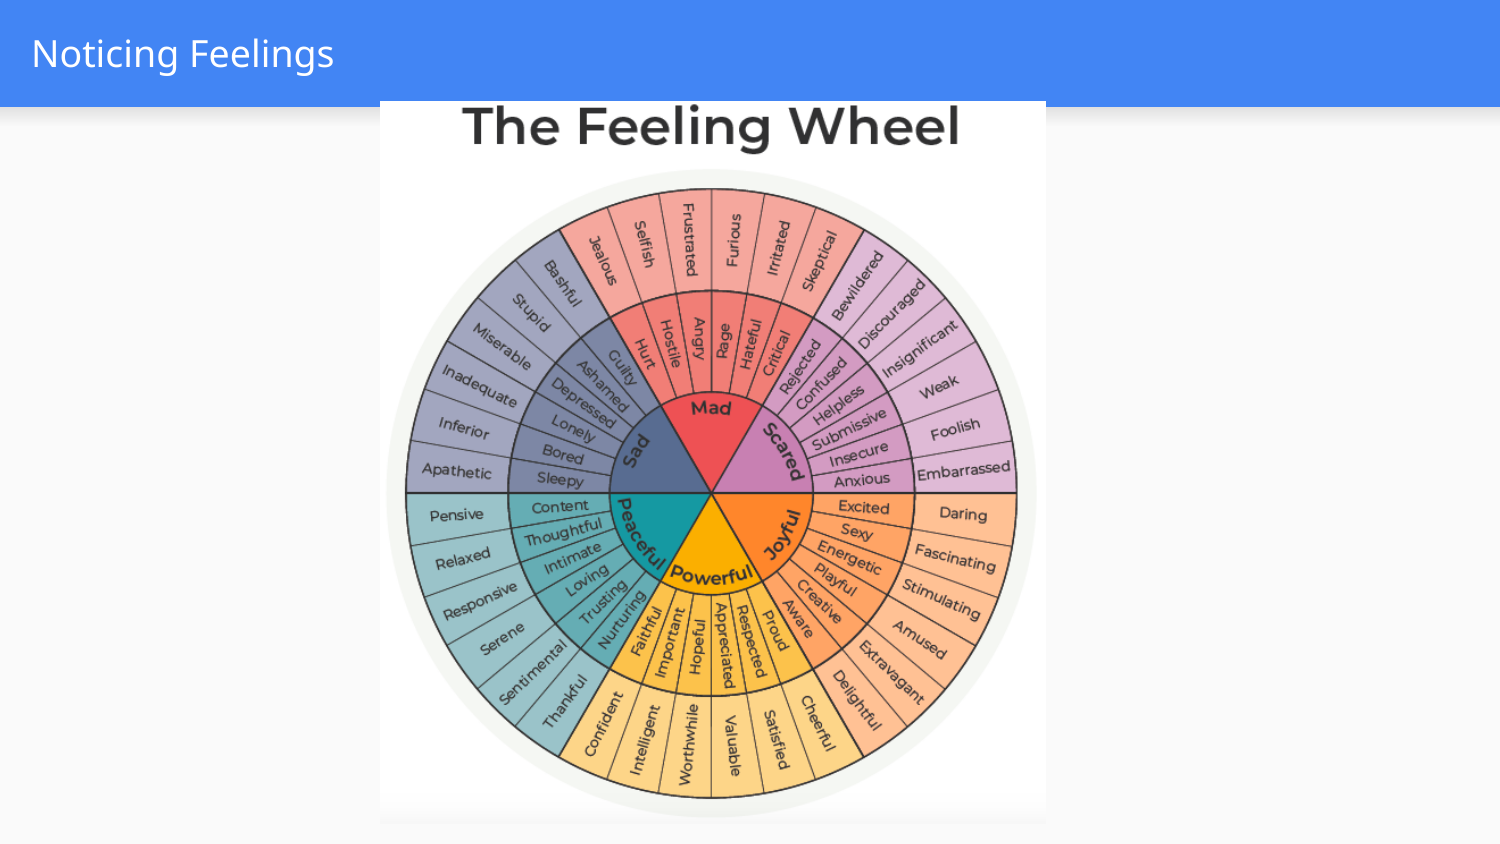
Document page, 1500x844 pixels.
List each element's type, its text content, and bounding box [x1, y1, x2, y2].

picture [380, 101, 1047, 825]
title Noticing Feelings [16, 2, 1464, 102]
